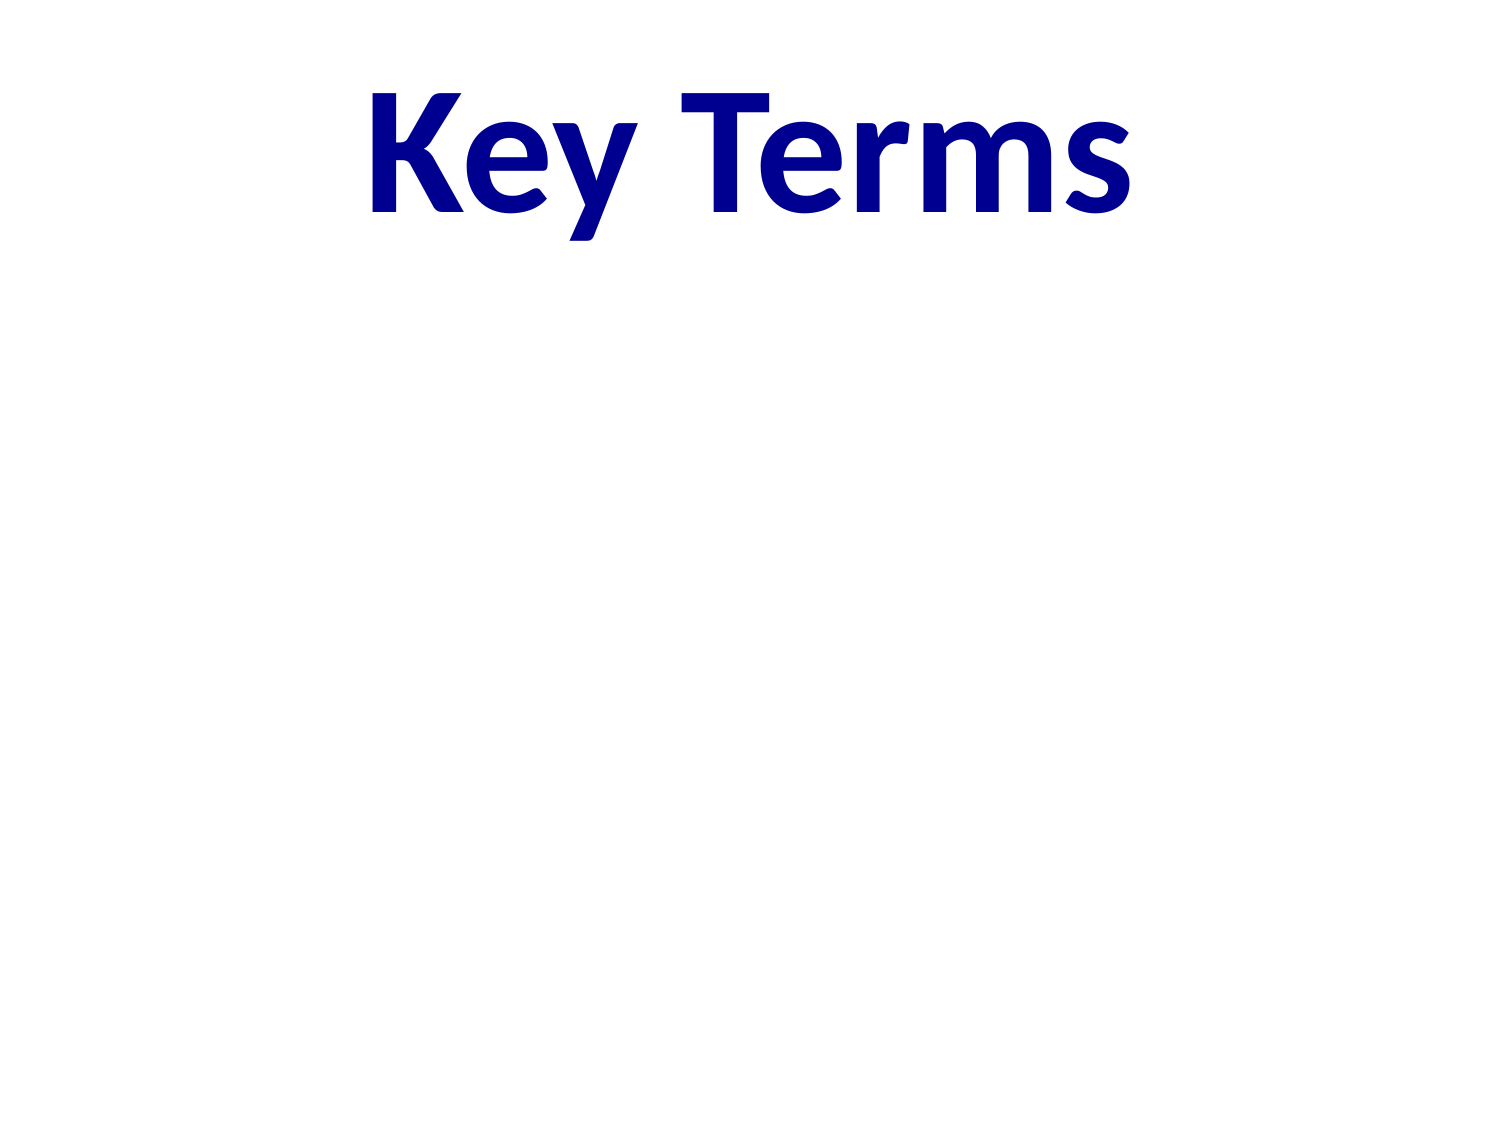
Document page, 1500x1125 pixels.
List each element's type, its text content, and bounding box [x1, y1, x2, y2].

title Key Terms [75, 45, 1425, 233]
